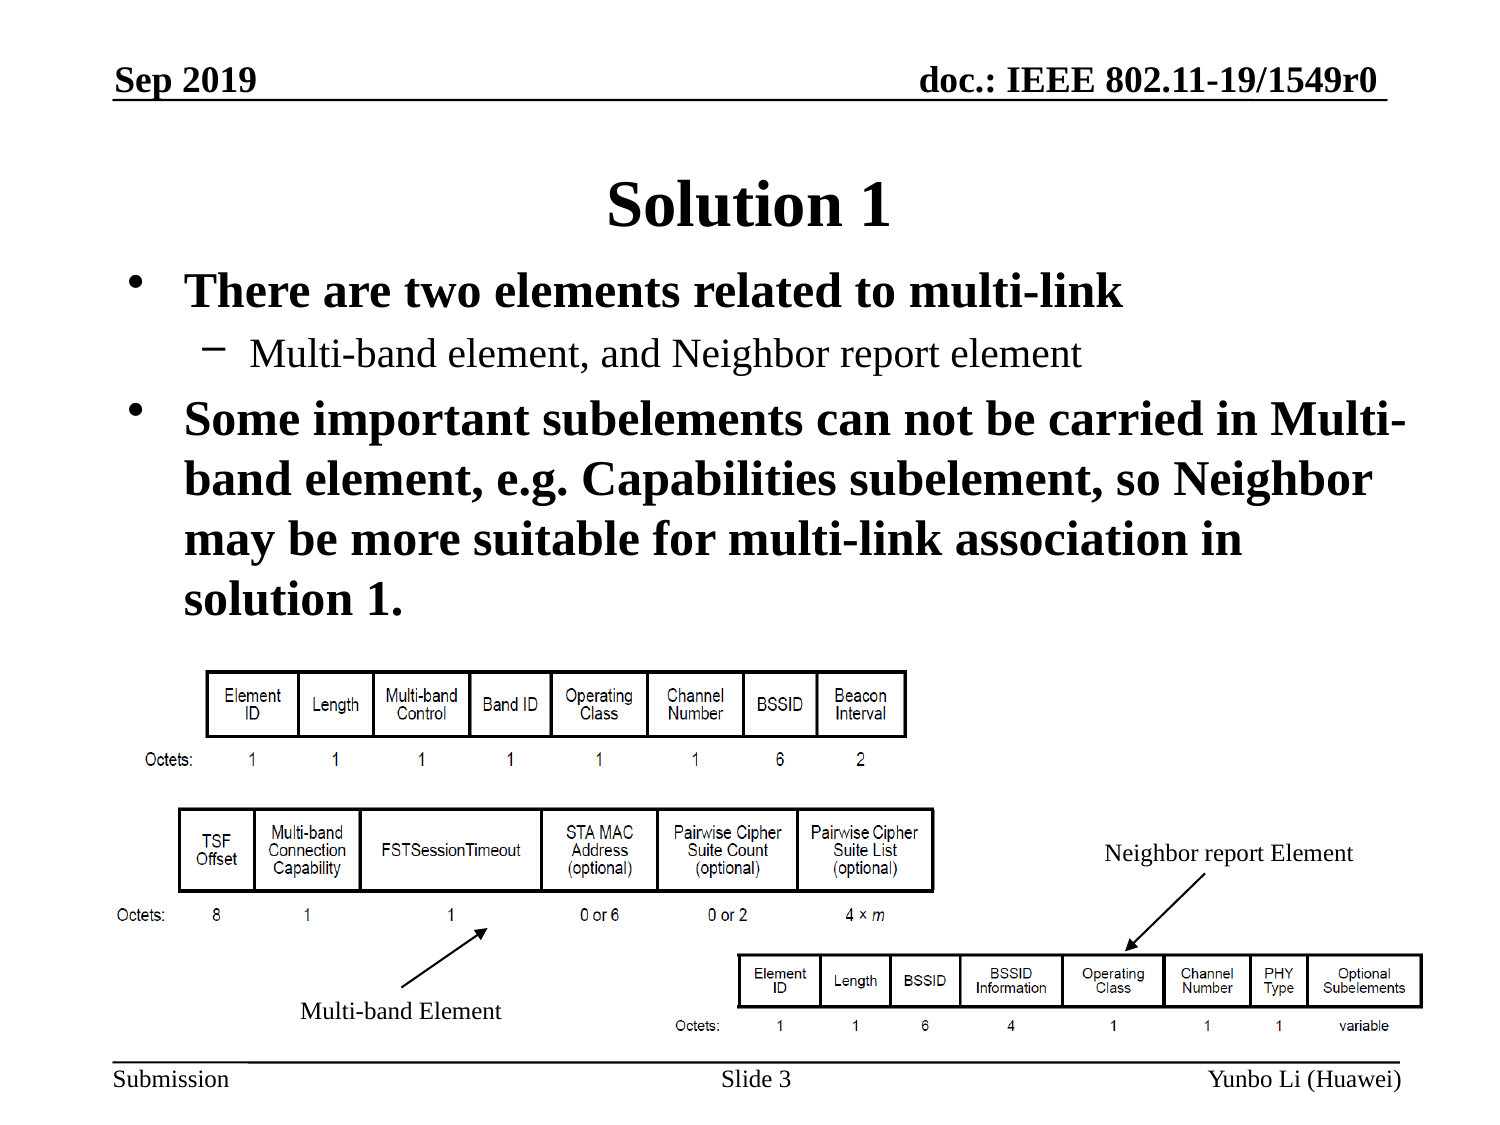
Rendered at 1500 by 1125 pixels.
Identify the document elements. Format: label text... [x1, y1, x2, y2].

text_box Multi-band Element [285, 987, 518, 1033]
slide_number Slide 3 [712, 1061, 800, 1093]
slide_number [114, 54, 259, 101]
footer Yunbo Li (Huawei) [1204, 1061, 1402, 1093]
picture [674, 951, 1424, 1040]
list There are two elements related to multi-link Multi-band element, and Neighbor report element Some important subelements can not be carried in Multi-band element, e.g. Capabilities subelement, so Neighbor may be more suitable for multi-link association in solution 1. [112, 249, 1438, 750]
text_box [401, 927, 488, 988]
title Solution 1 [112, 112, 1388, 288]
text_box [1124, 873, 1206, 952]
text_box Neighbor report Element [1089, 829, 1369, 875]
picture [100, 663, 938, 929]
